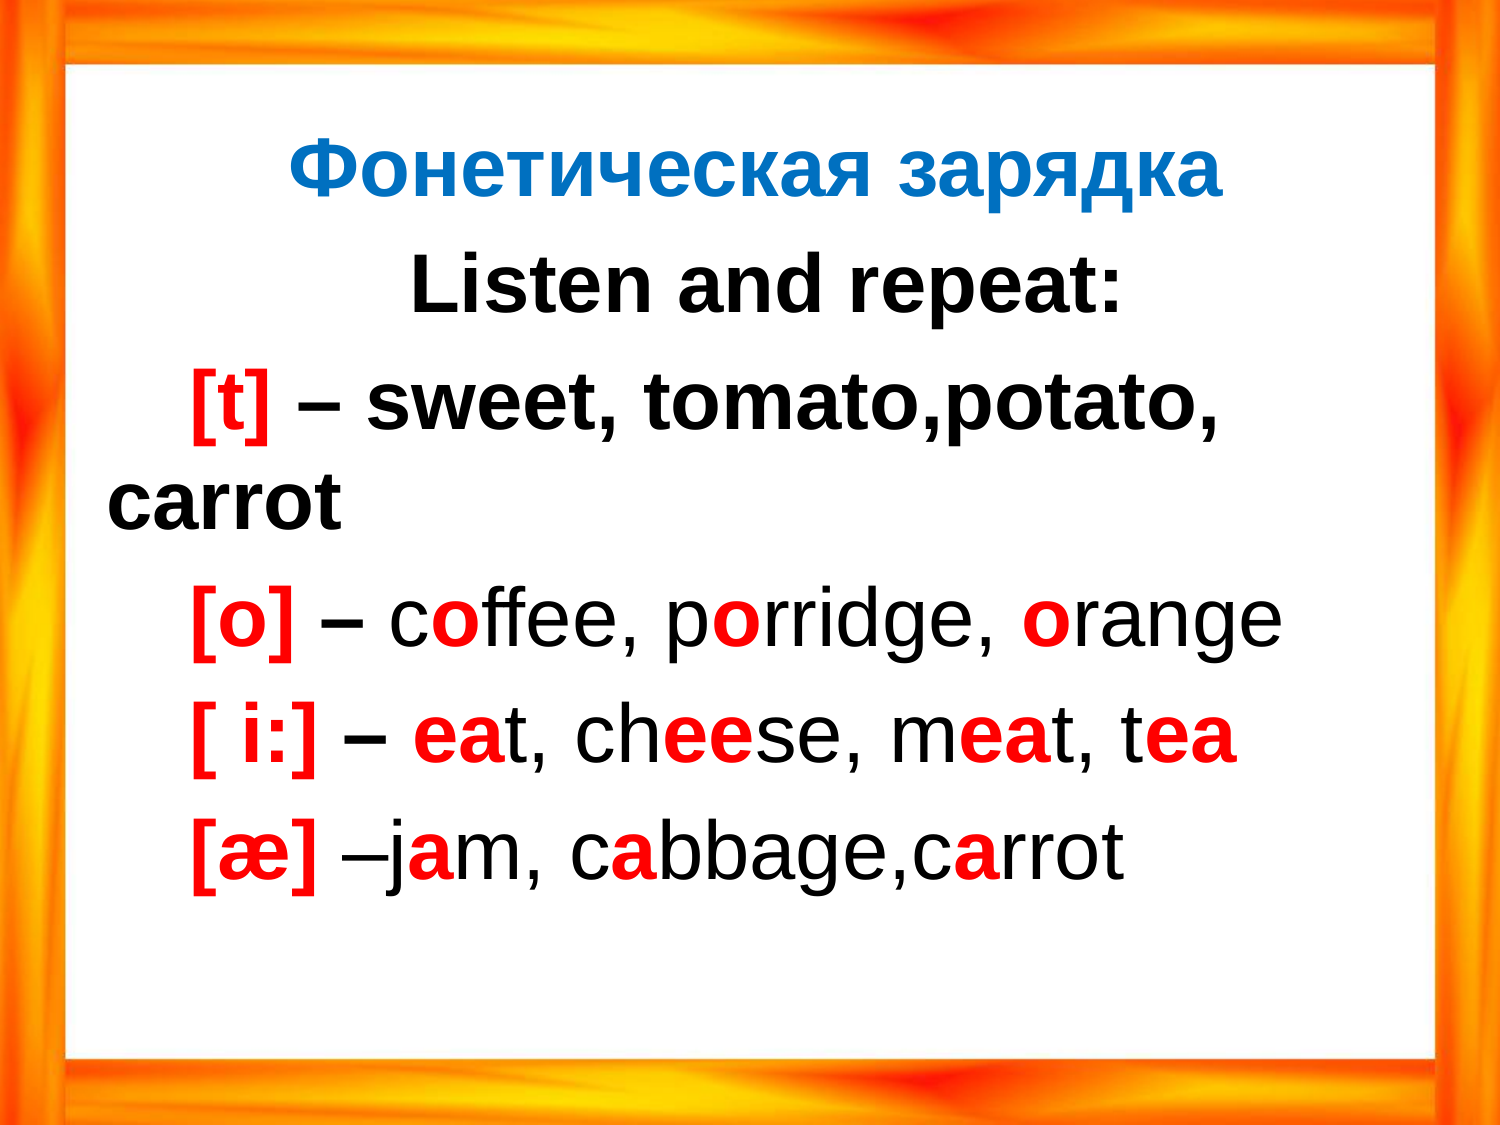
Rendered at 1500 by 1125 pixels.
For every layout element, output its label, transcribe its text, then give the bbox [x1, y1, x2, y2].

list Фонетическая зарядка Listen and repeat: [t] – sweet, tomato,potato, carrot [o] – coffee, porridge, orange [ i:] – eat, cheese, meat, tea [æ] –jam, cabbage,carrot [34, 105, 1477, 1006]
picture [0, 0, 1500, 1125]
